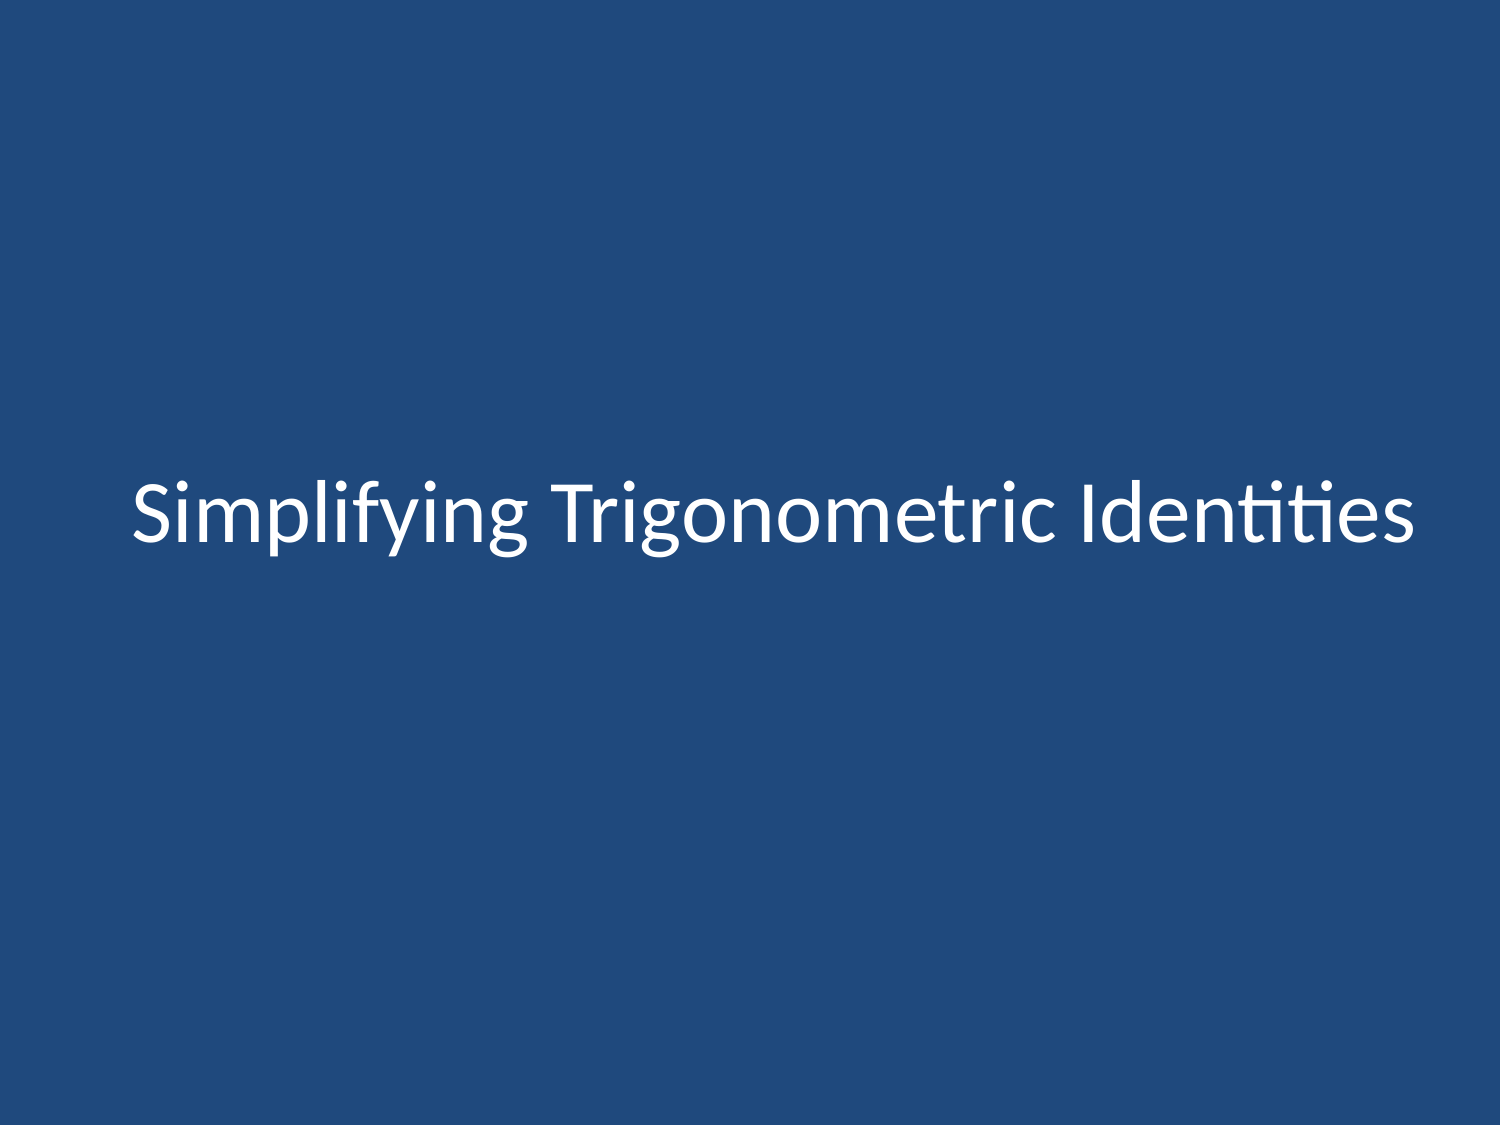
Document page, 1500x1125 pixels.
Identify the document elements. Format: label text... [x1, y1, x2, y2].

title Simplifying Trigonometric Identities [99, 412, 1450, 600]
